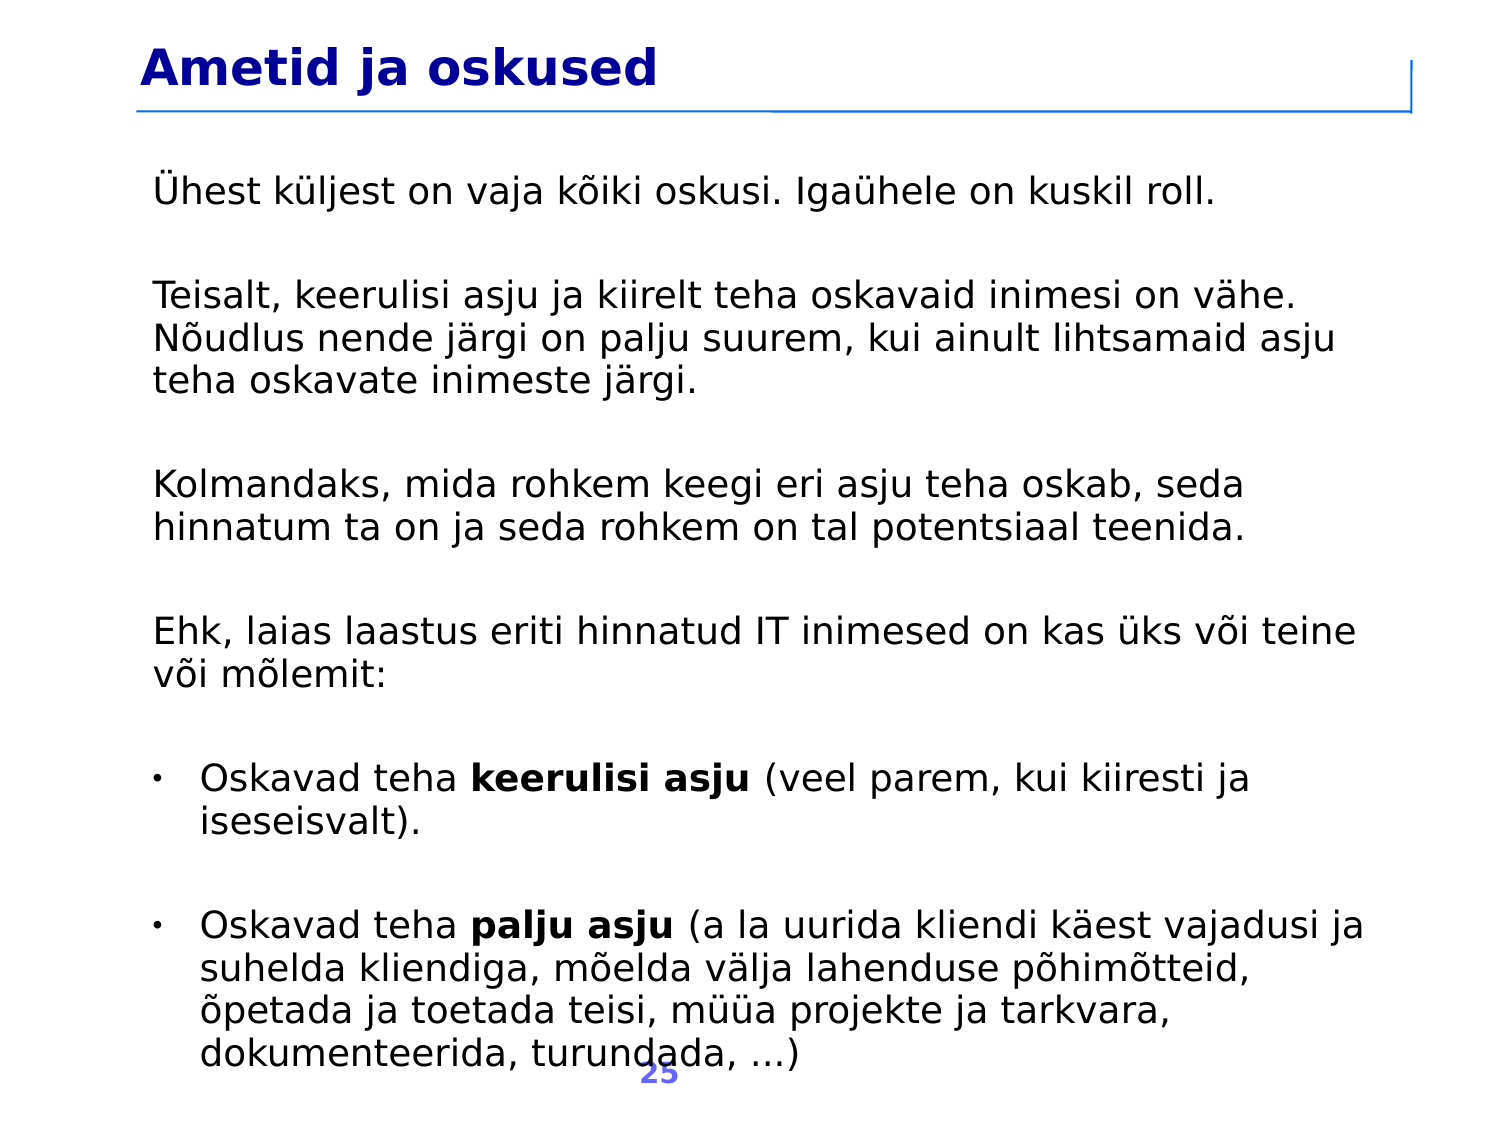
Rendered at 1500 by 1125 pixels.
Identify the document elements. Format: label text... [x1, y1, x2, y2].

text_box Ühest küljest on vaja kõiki oskusi. Igaühele on kuskil roll. Teisalt, keerulisi asju ja kiirelt teha oskavaid inimesi on vähe. Nõudlus nende järgi on palju suurem, kui ainult lihtsamaid asju teha oskavate inimeste järgi. Kolmandaks, mida rohkem keegi eri asju teha oskab, seda hinnatum ta on ja seda rohkem on tal potentsiaal teenida. Ehk, laias laastus eriti hinnatud IT inimesed on kas üks või teine või mõlemit: Oskavad teha keerulisi asju (veel parem, kui kiiresti ja iseseisvalt). Oskavad teha palju asju (a la uurida kliendi käest vajadusi ja suhelda kliendiga, mõelda välja lahenduse põhimõtteid, õpetada ja toetada teisi, müüa projekte ja tarkvara, dokumenteerida, turundada, ...) [137, 162, 1425, 1068]
text_box Ametid ja oskused [124, 0, 1400, 138]
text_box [137, 61, 1412, 113]
